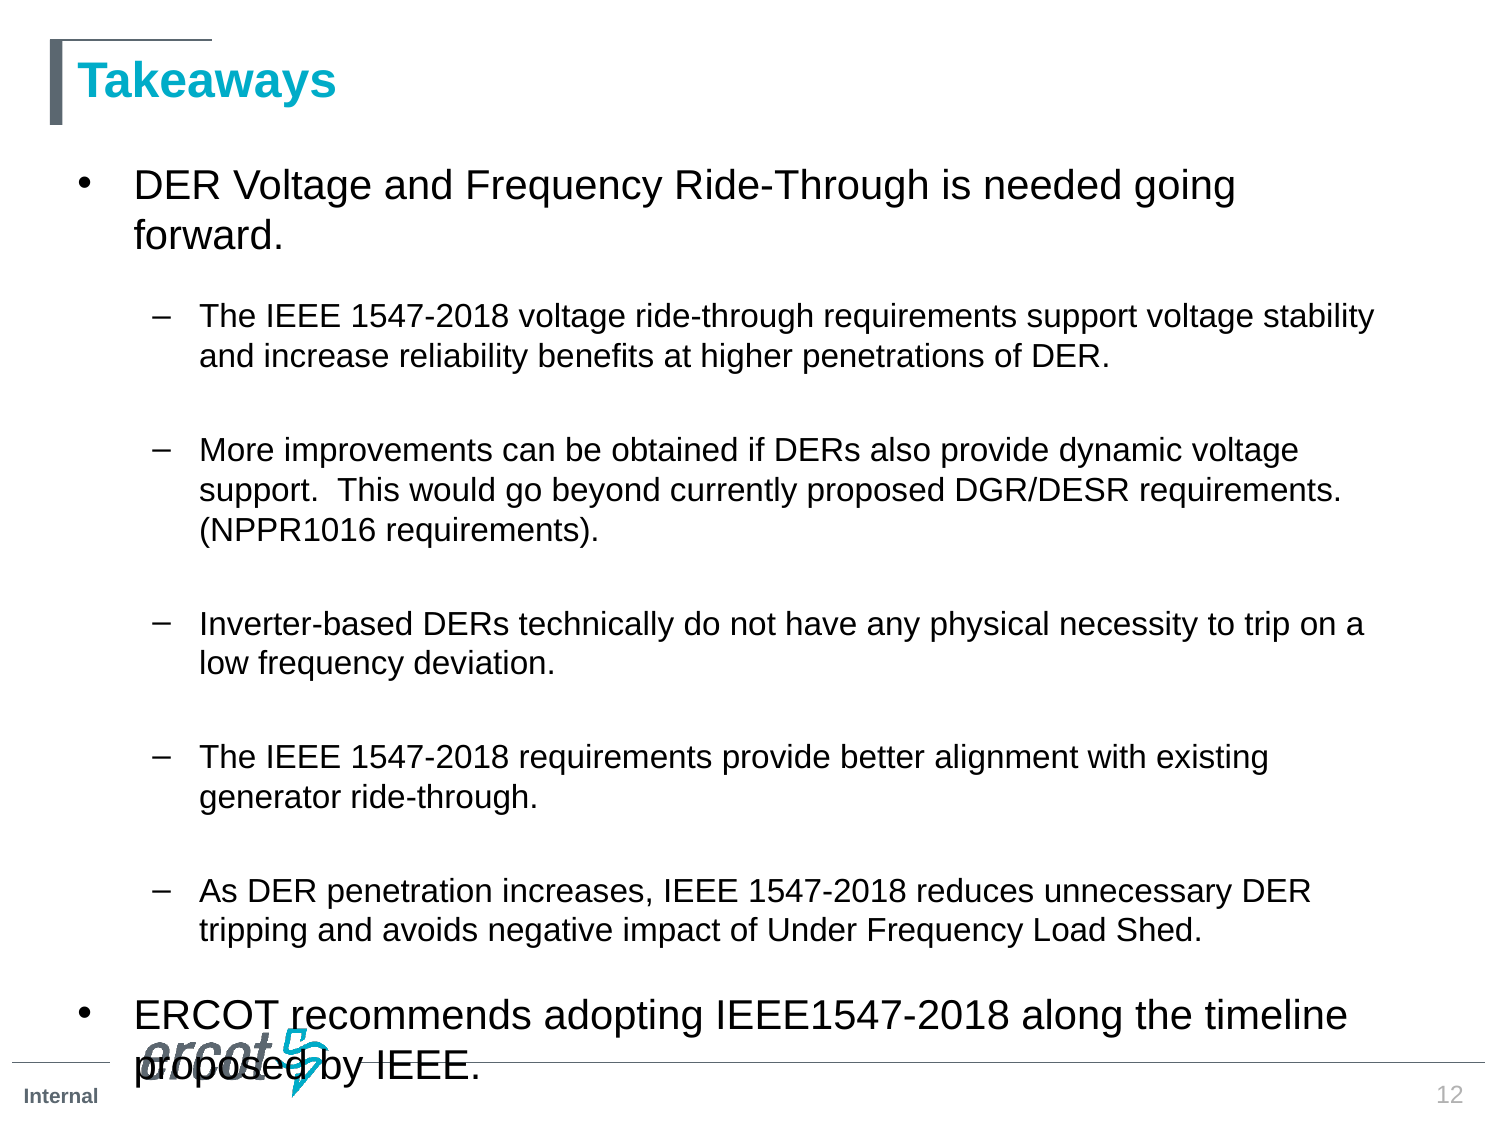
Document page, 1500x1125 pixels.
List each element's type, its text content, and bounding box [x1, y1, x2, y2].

title Takeaways [62, 39, 1450, 125]
picture [137, 1025, 332, 1100]
slide_number 12 [1412, 1076, 1488, 1112]
list DER Voltage and Frequency Ride-Through is needed going forward. The IEEE 1547-2018 voltage ride-through requirements support voltage stability and increase reliability benefits at higher penetrations of DER. More improvements can be obtained if DERs also provide dynamic voltage support. This would go beyond currently proposed DGR/DESR requirements. (NPPR1016 requirements). Inverter-based DERs technically do not have any physical necessity to trip on a low frequency deviation. The IEEE 1547-2018 requirements provide better alignment with existing generator ride-through. As DER penetration increases, IEEE 1547-2018 reduces unnecessary DER tripping and avoids negative impact of Under Frequency Load Shed. ERCOT recommends adopting IEEE1547-2018 along the timeline proposed by IEEE. [62, 149, 1413, 1025]
